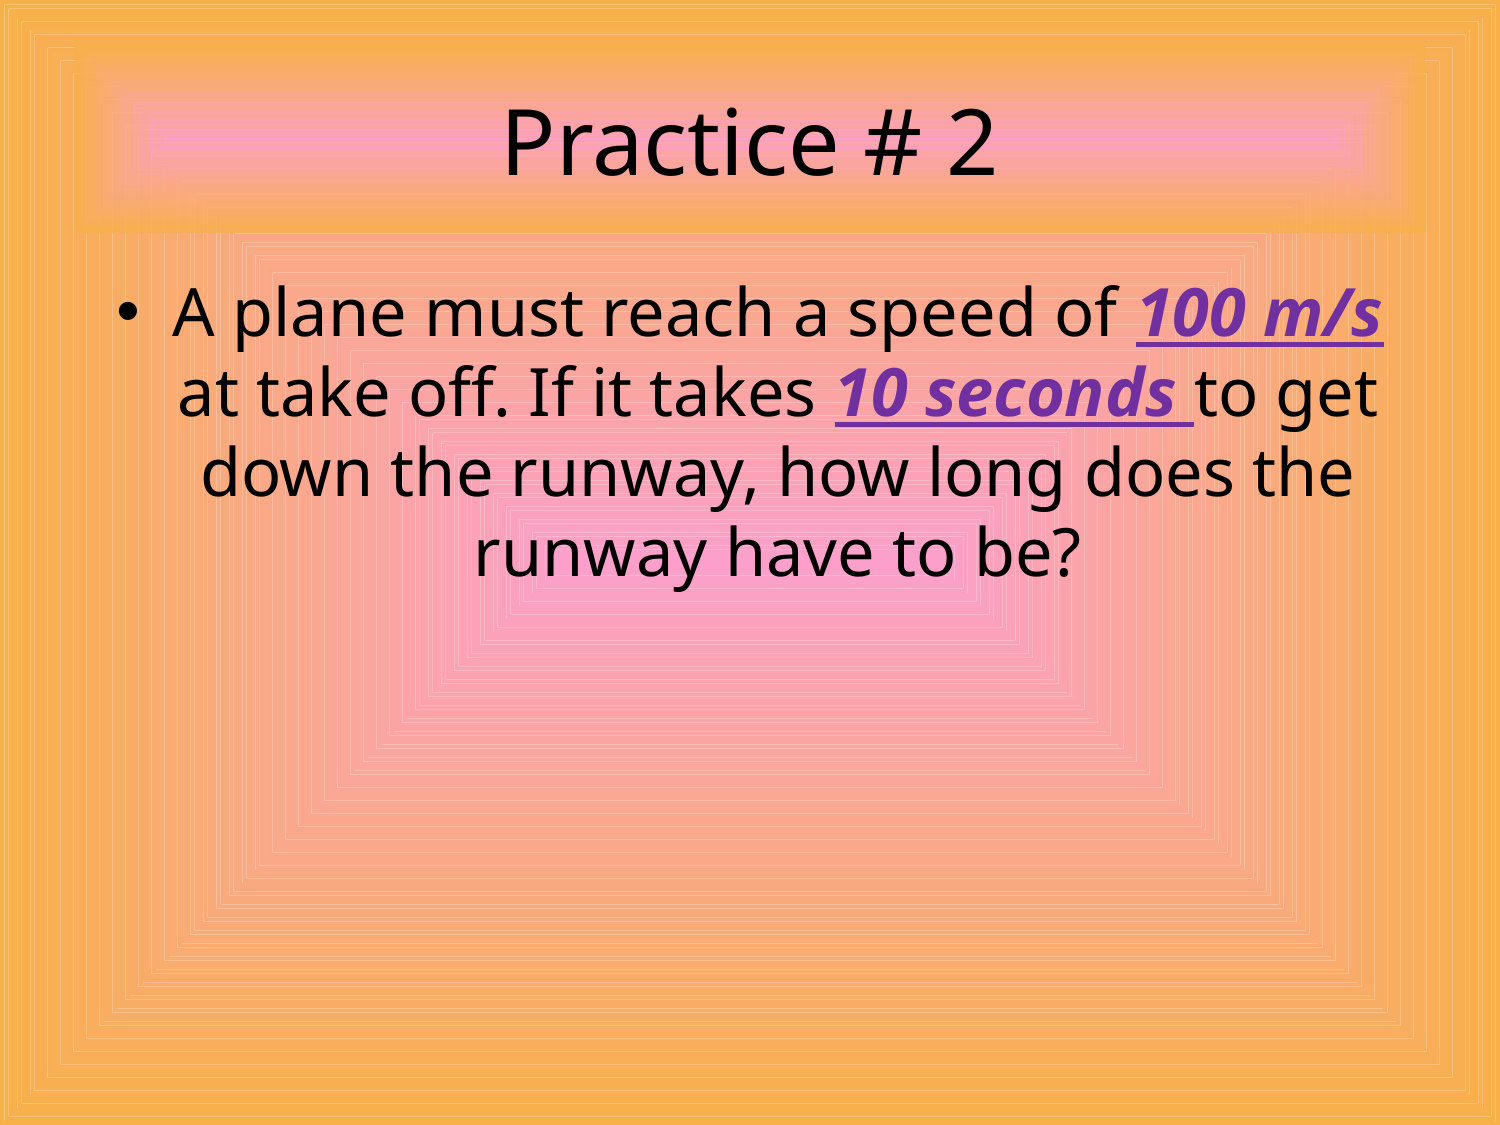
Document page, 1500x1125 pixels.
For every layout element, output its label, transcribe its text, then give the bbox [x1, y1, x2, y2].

title Practice # 2 [75, 45, 1425, 233]
list A plane must reach a speed of 100 m/s at take off. If it takes 10 seconds to get down the runway, how long does the runway have to be? [75, 262, 1425, 1005]
